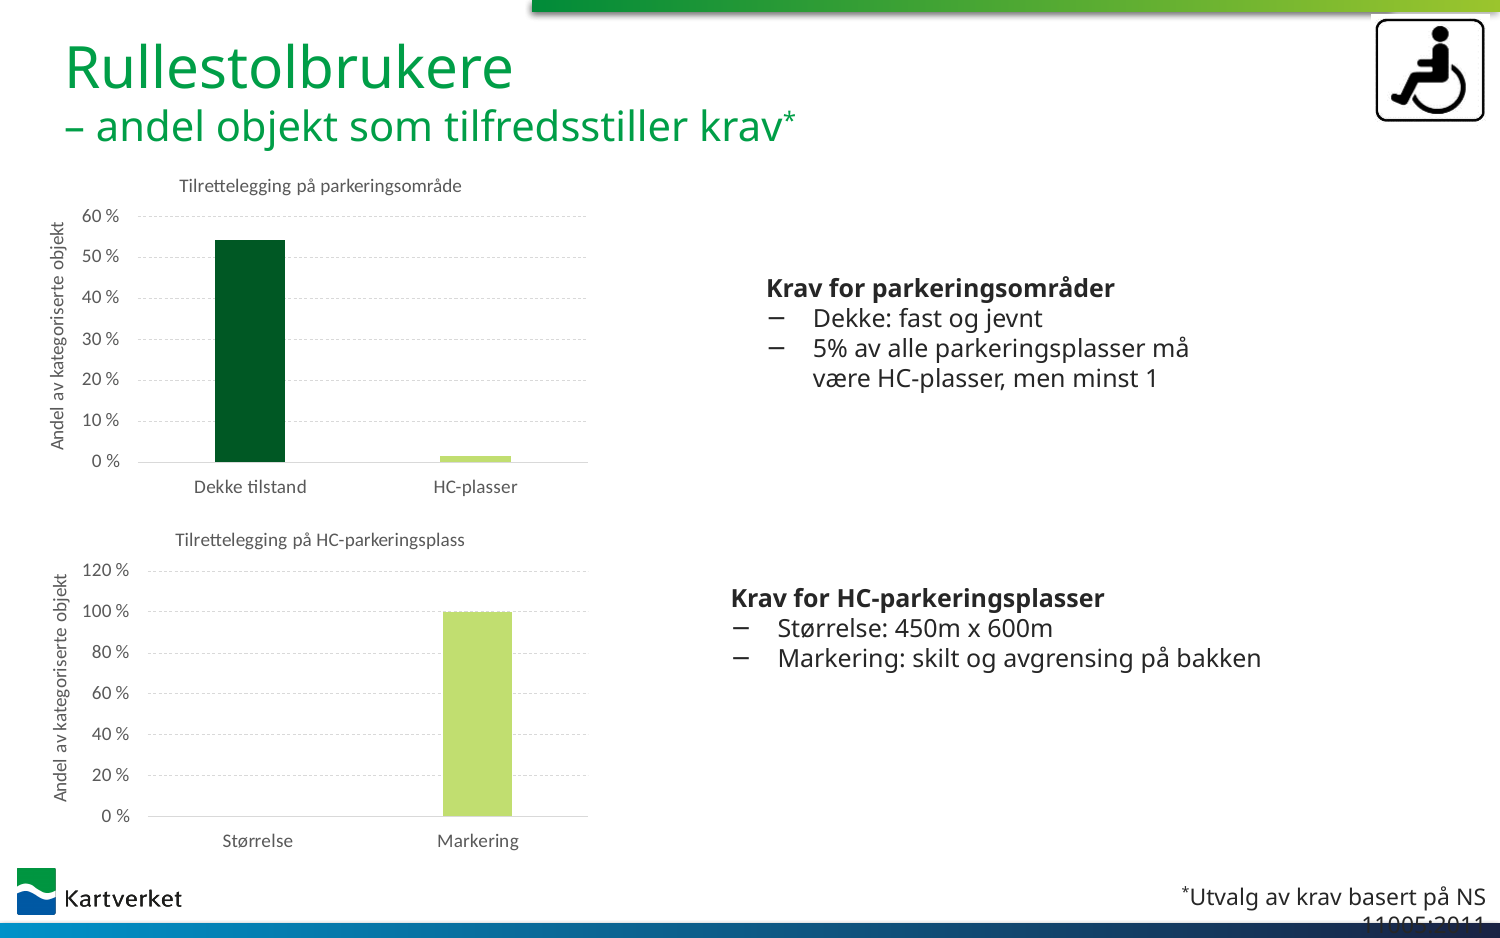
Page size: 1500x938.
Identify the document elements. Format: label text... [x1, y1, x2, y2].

text_box *Utvalg av krav basert på NS 11005:2011 [1068, 873, 1500, 938]
text_box Krav for parkeringsområder Dekke: fast og jevnt 5% av alle parkeringsplasser må være HC-plasser, men minst 1 [751, 264, 1232, 400]
picture [1371, 13, 1491, 127]
picture [41, 520, 599, 859]
picture [41, 166, 599, 505]
text_box Rullestolbrukere – andel objekt som tilfredsstiller krav* [49, 23, 1431, 158]
text_box Krav for HC-parkeringsplasser Størrelse: 450m x 600m Markering: skilt og avgrensing på bakken [715, 574, 1278, 680]
